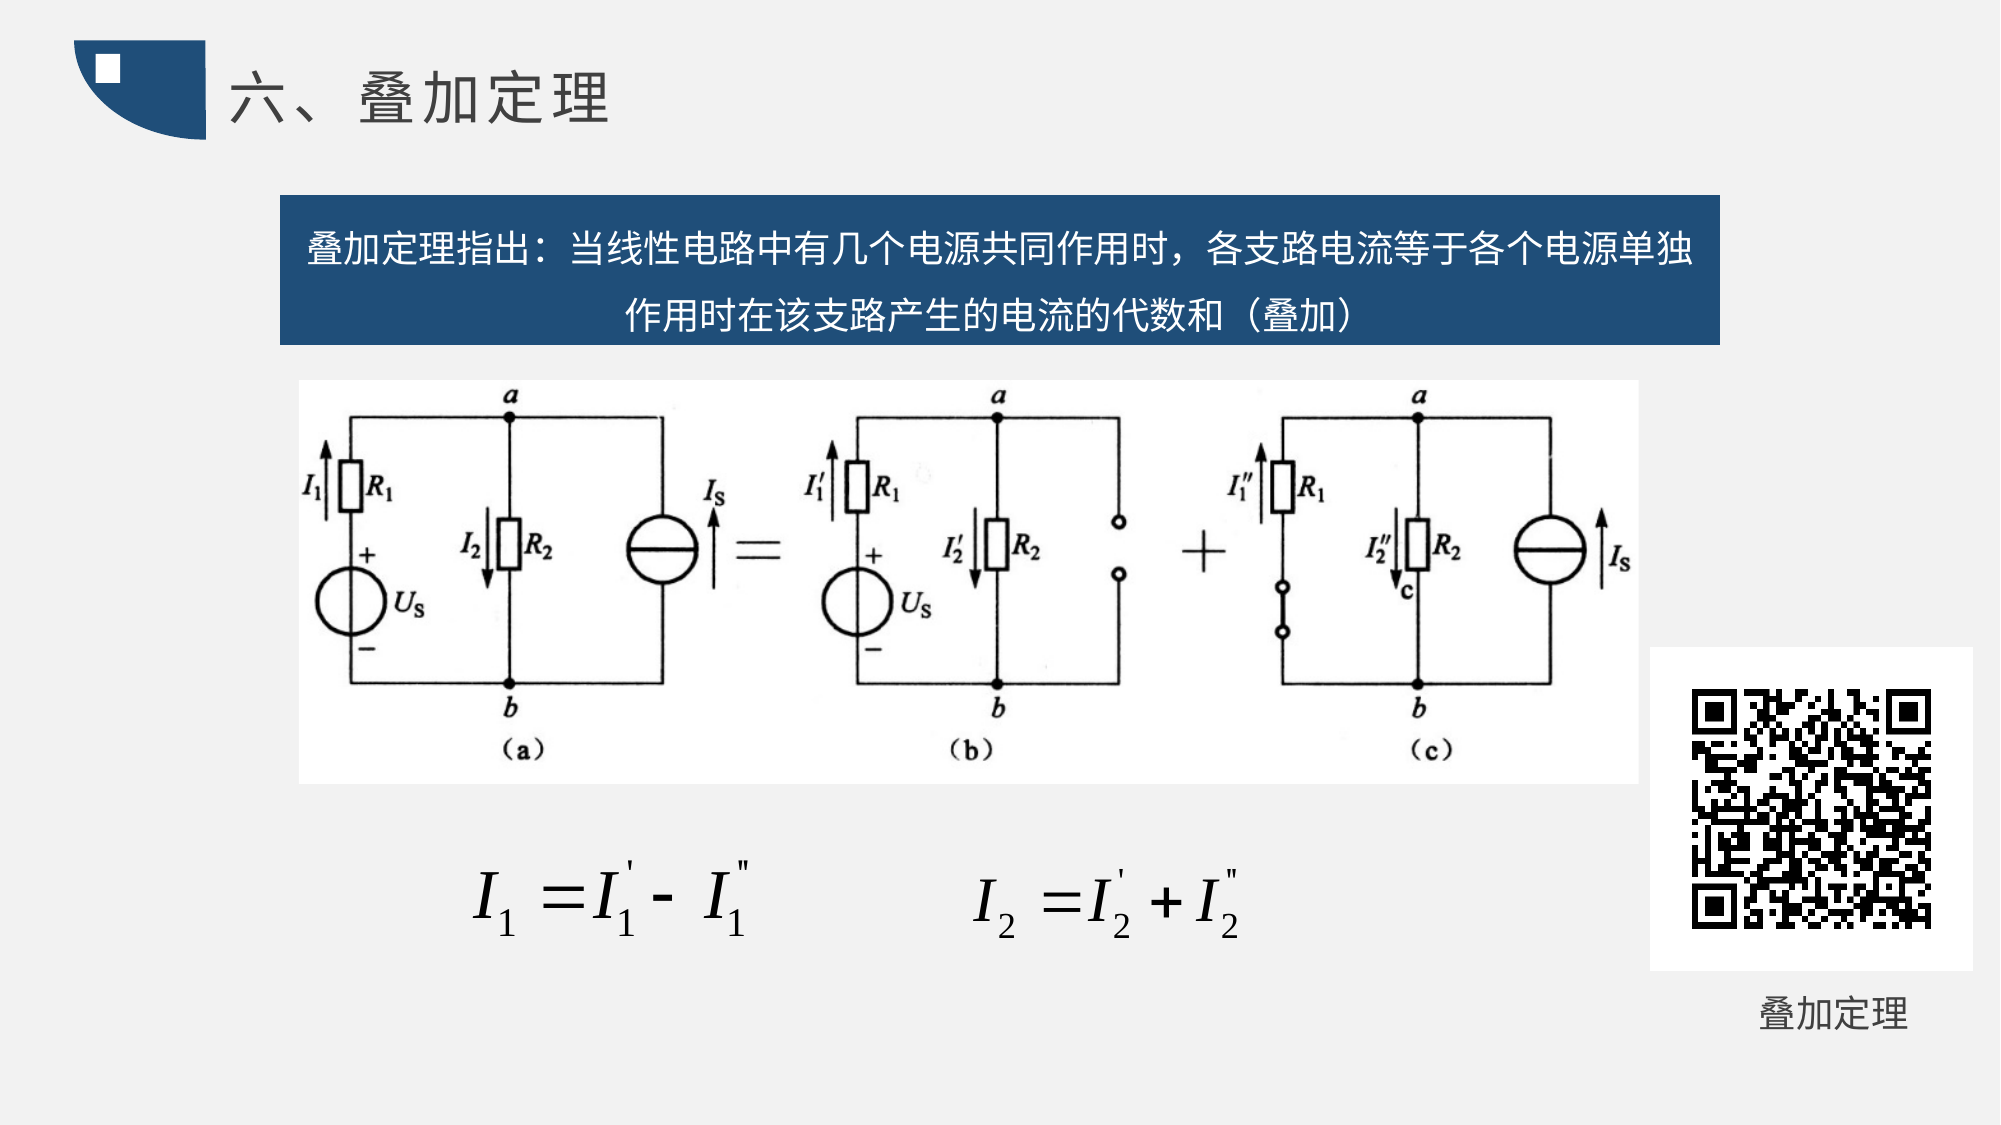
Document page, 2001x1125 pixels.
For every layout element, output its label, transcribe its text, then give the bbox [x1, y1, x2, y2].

text_box 叠加定理 [1672, 982, 1994, 1054]
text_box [461, 842, 763, 954]
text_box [961, 853, 1251, 954]
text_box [74, 0, 1070, 140]
text_box 叠加定理指出：当线性电路中有几个电源共同作用时，各支路电流等于各个电源单独作用时在该支路产生的电流的代数和（叠加） [280, 195, 1720, 345]
picture [1649, 647, 1973, 971]
picture [298, 380, 1639, 784]
